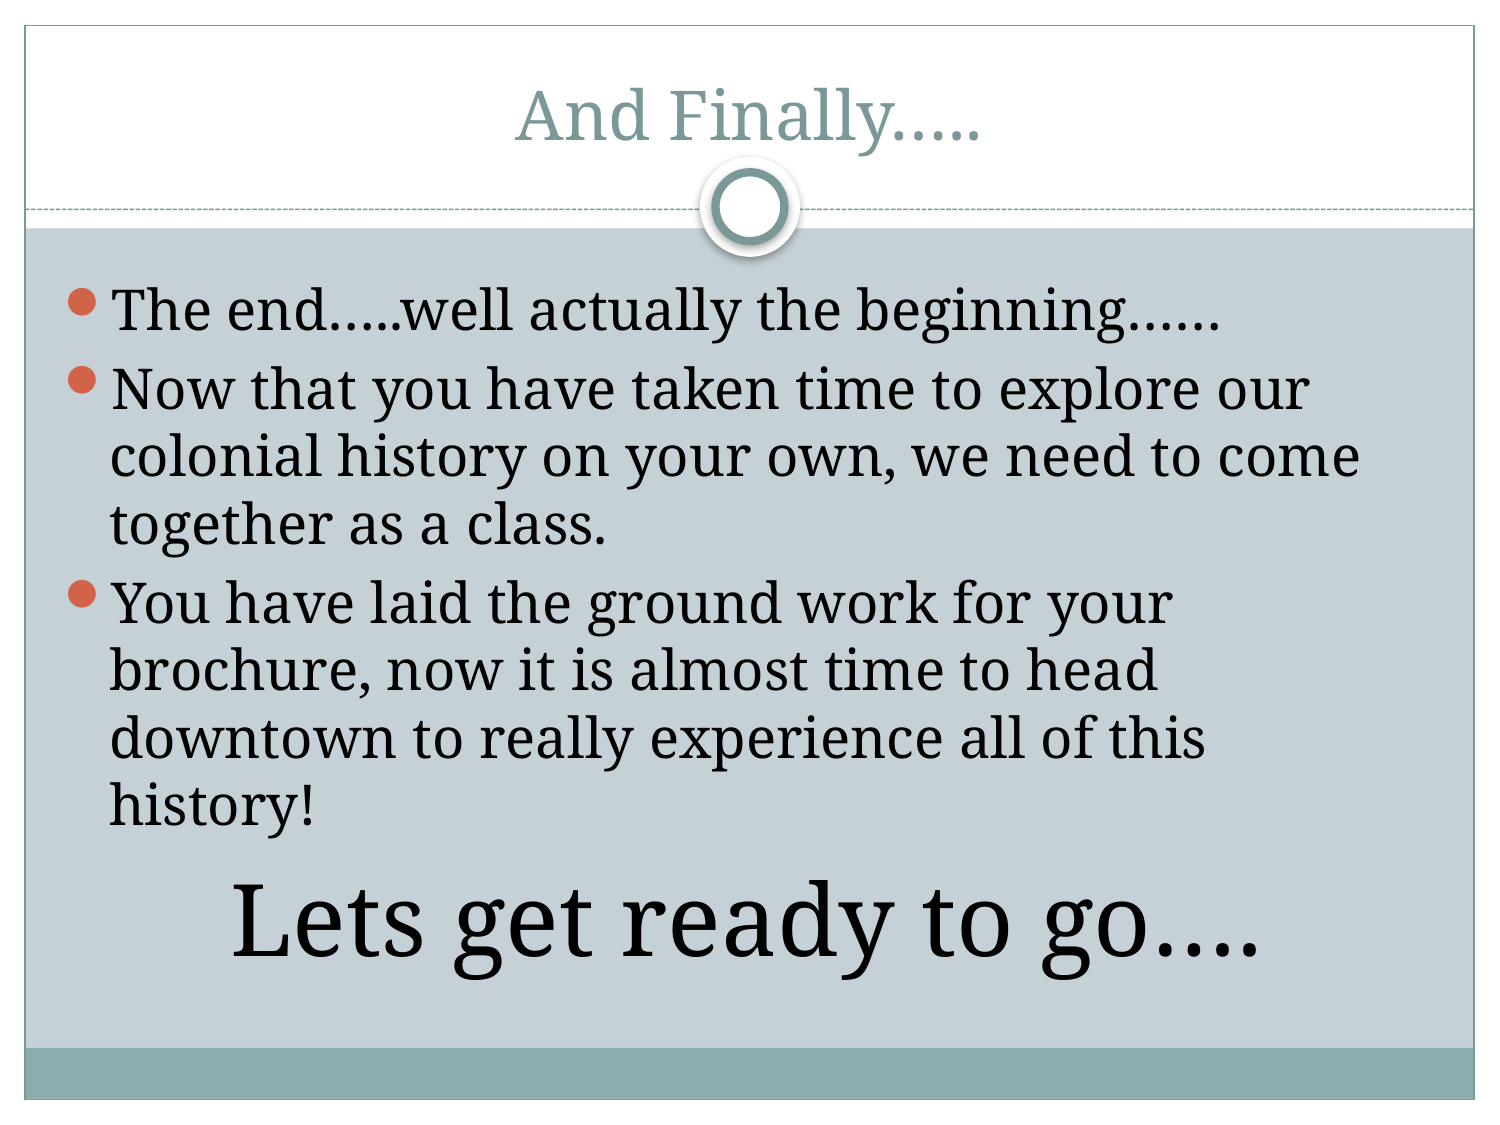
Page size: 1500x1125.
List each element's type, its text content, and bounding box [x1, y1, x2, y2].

title And Finally….. [49, 37, 1450, 162]
list The end…..well actually the beginning…… Now that you have taken time to explore our colonial history on your own, we need to come together as a class. You have laid the ground work for your brochure, now it is almost time to head downtown to really experience all of this history! Lets get ready to go…. [49, 250, 1445, 1001]
